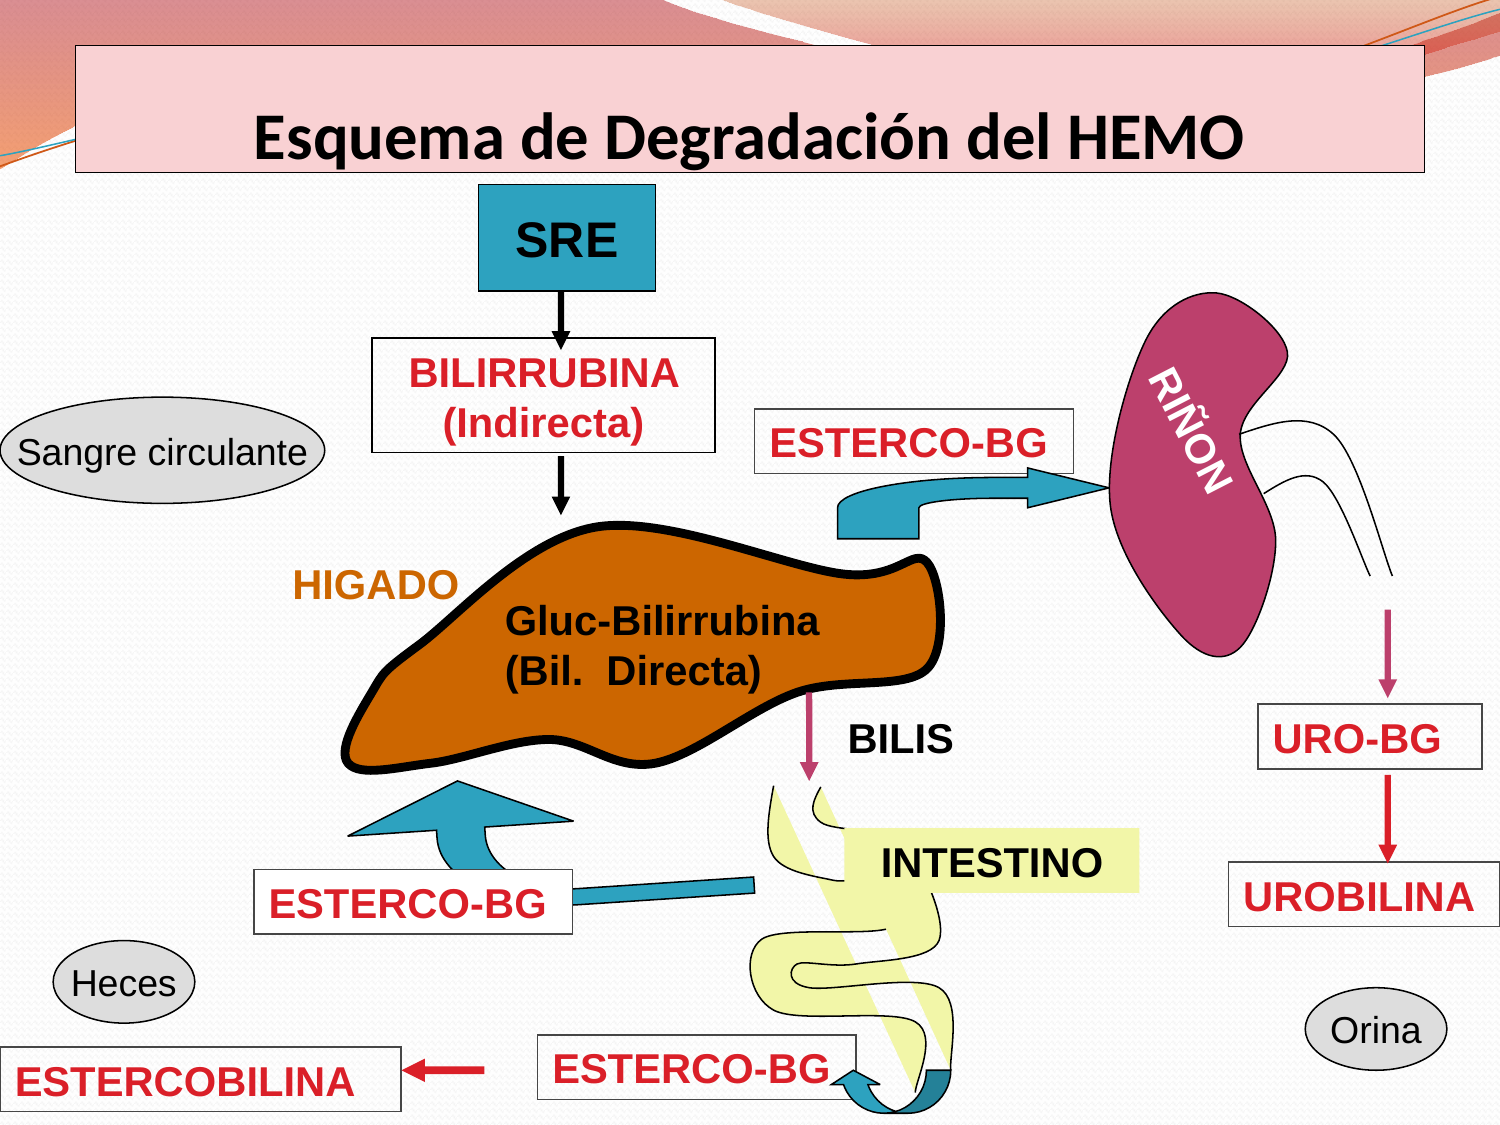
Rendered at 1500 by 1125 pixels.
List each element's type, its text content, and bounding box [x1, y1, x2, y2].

text_box [347, 780, 574, 869]
text_box [1381, 675, 1394, 699]
text_box [344, 616, 777, 771]
text_box SRE [478, 184, 656, 291]
text_box ESTERCO-BG [253, 869, 573, 935]
text_box HIGADO [277, 550, 526, 616]
text_box ESTERCOBILINA [0, 1046, 402, 1112]
text_box [554, 290, 568, 350]
text_box BILIS [832, 704, 975, 769]
text_box [573, 878, 735, 905]
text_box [1104, 290, 1393, 664]
text_box ESTERCO-BG [754, 408, 1074, 474]
text_box [802, 692, 816, 781]
text_box Gluc-Bilirrubina (Bil. Directa) [490, 586, 869, 701]
text_box [401, 1064, 485, 1077]
text_box [526, 525, 941, 683]
text_box BILIS [736, 1034, 743, 1100]
text_box INTESTINO [969, 828, 1140, 893]
text_box [858, 1105, 934, 1114]
text_box URO-BG [1257, 704, 1483, 769]
text_box UROBILINA [1228, 861, 1500, 927]
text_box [741, 785, 963, 1093]
text_box Orina [1305, 987, 1447, 1071]
title Esquema de Degradación del HEMO [75, 45, 1425, 173]
text_box Heces [53, 940, 195, 1024]
text_box ESTERCO-BG [537, 1034, 738, 1100]
text_box [554, 456, 568, 516]
text_box Sangre circulante [0, 397, 325, 504]
text_box [837, 467, 1097, 539]
text_box BILIRRUBINA (Indirecta) [372, 337, 715, 453]
text_box [1381, 774, 1394, 864]
